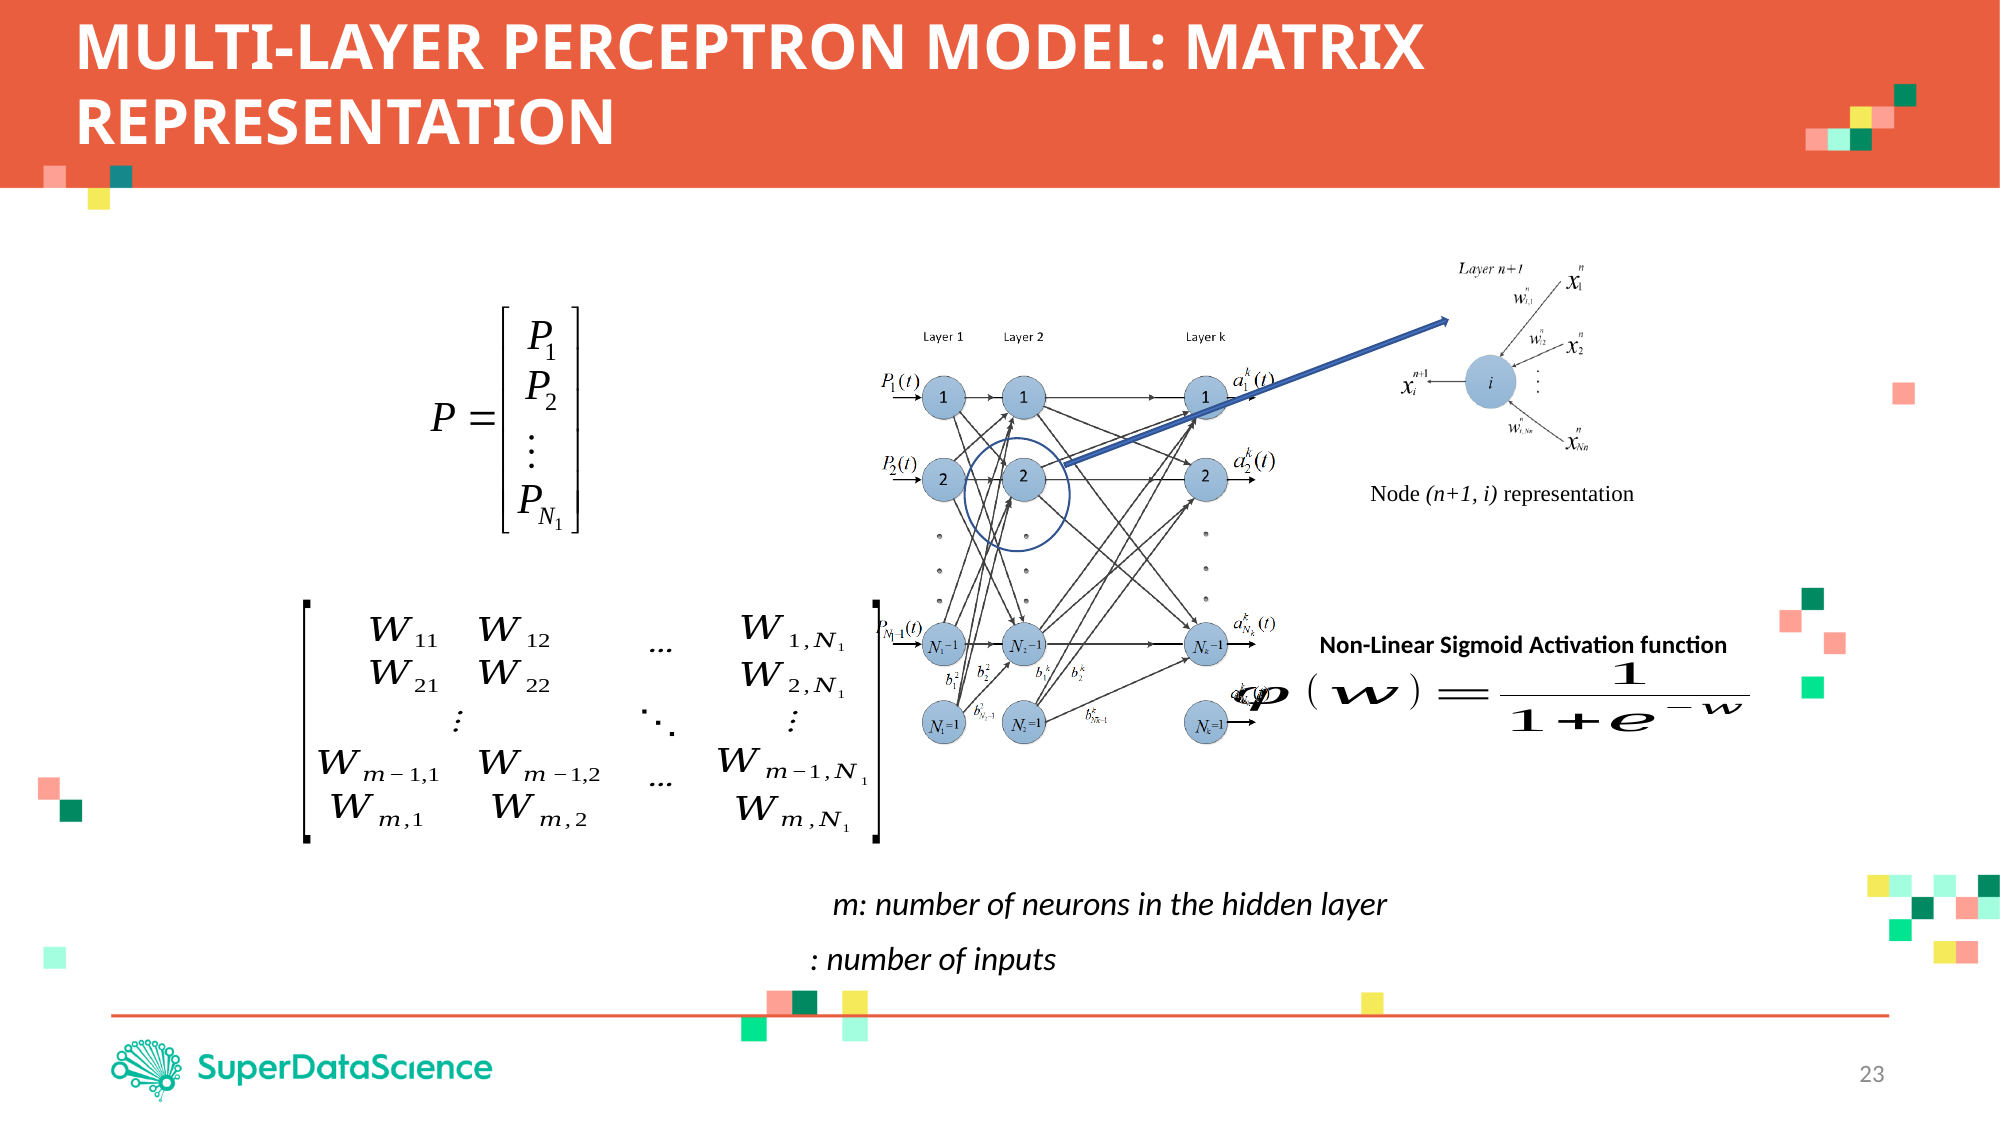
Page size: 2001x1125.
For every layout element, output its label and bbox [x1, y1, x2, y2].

picture [0, 0, 2000, 1125]
text_box [964, 388, 1461, 552]
text_box [1273, 255, 1711, 581]
text_box [299, 299, 883, 846]
text_box [1279, 621, 1757, 738]
